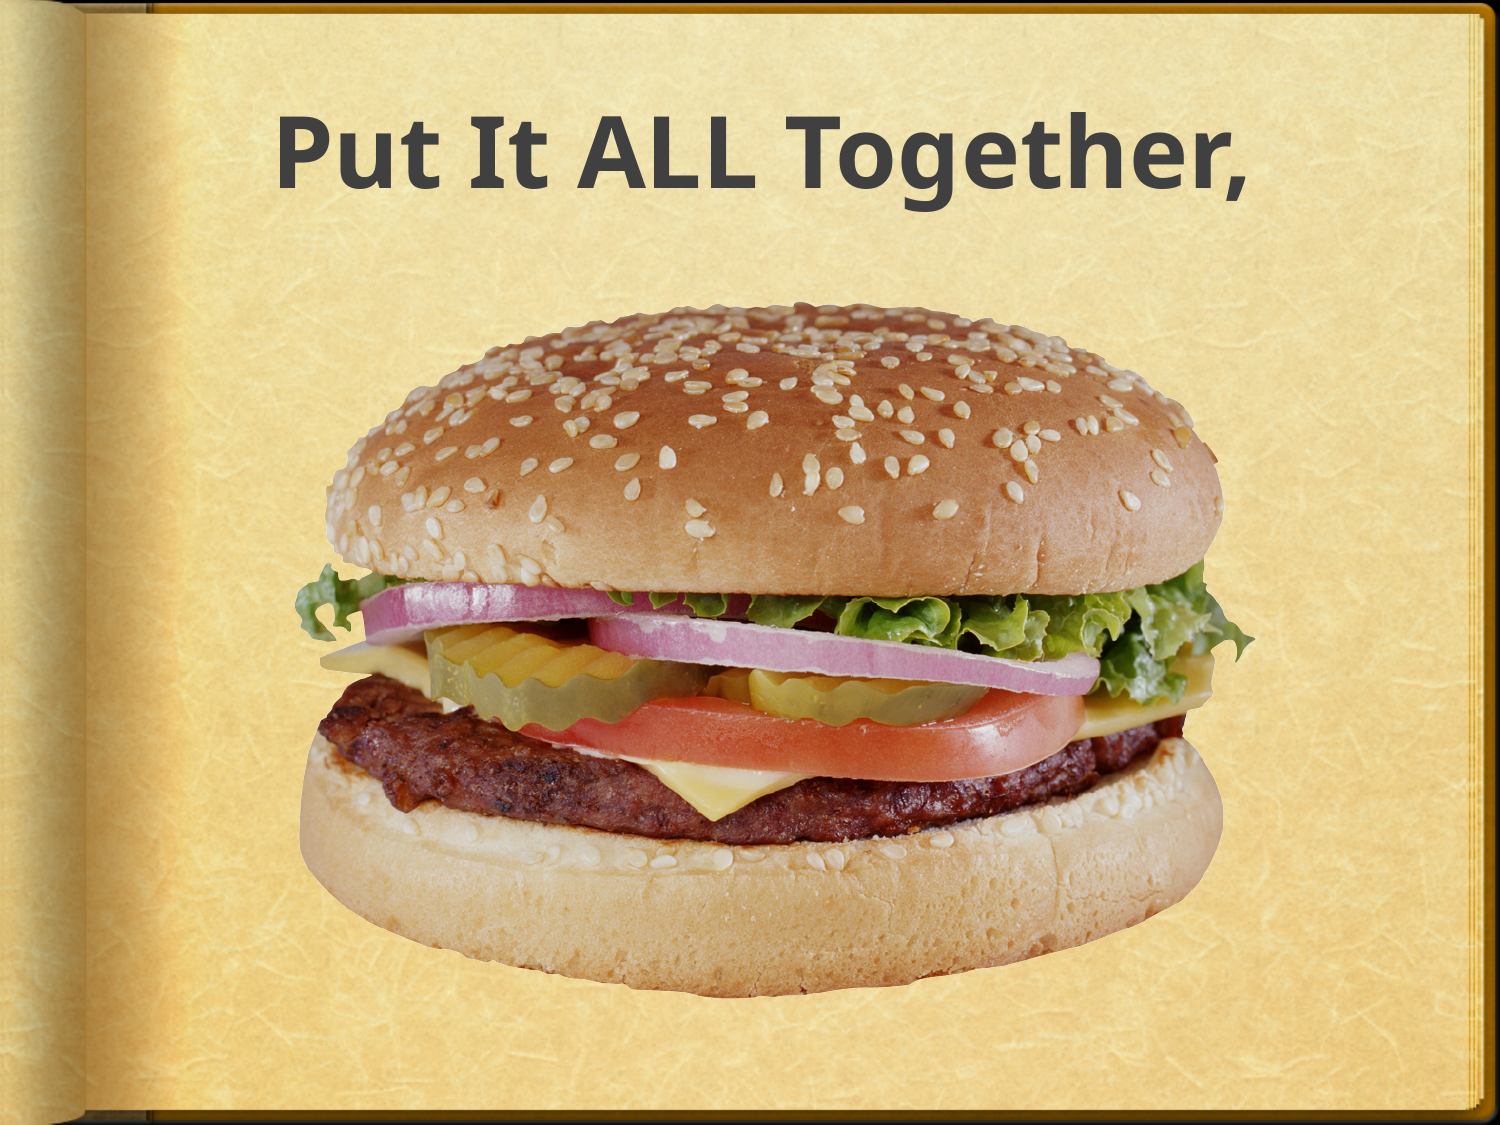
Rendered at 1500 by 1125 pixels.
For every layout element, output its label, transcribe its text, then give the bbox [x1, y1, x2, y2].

title Put It ALL Together, [178, 45, 1372, 265]
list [177, 294, 1373, 1006]
picture [0, 0, 1500, 1125]
